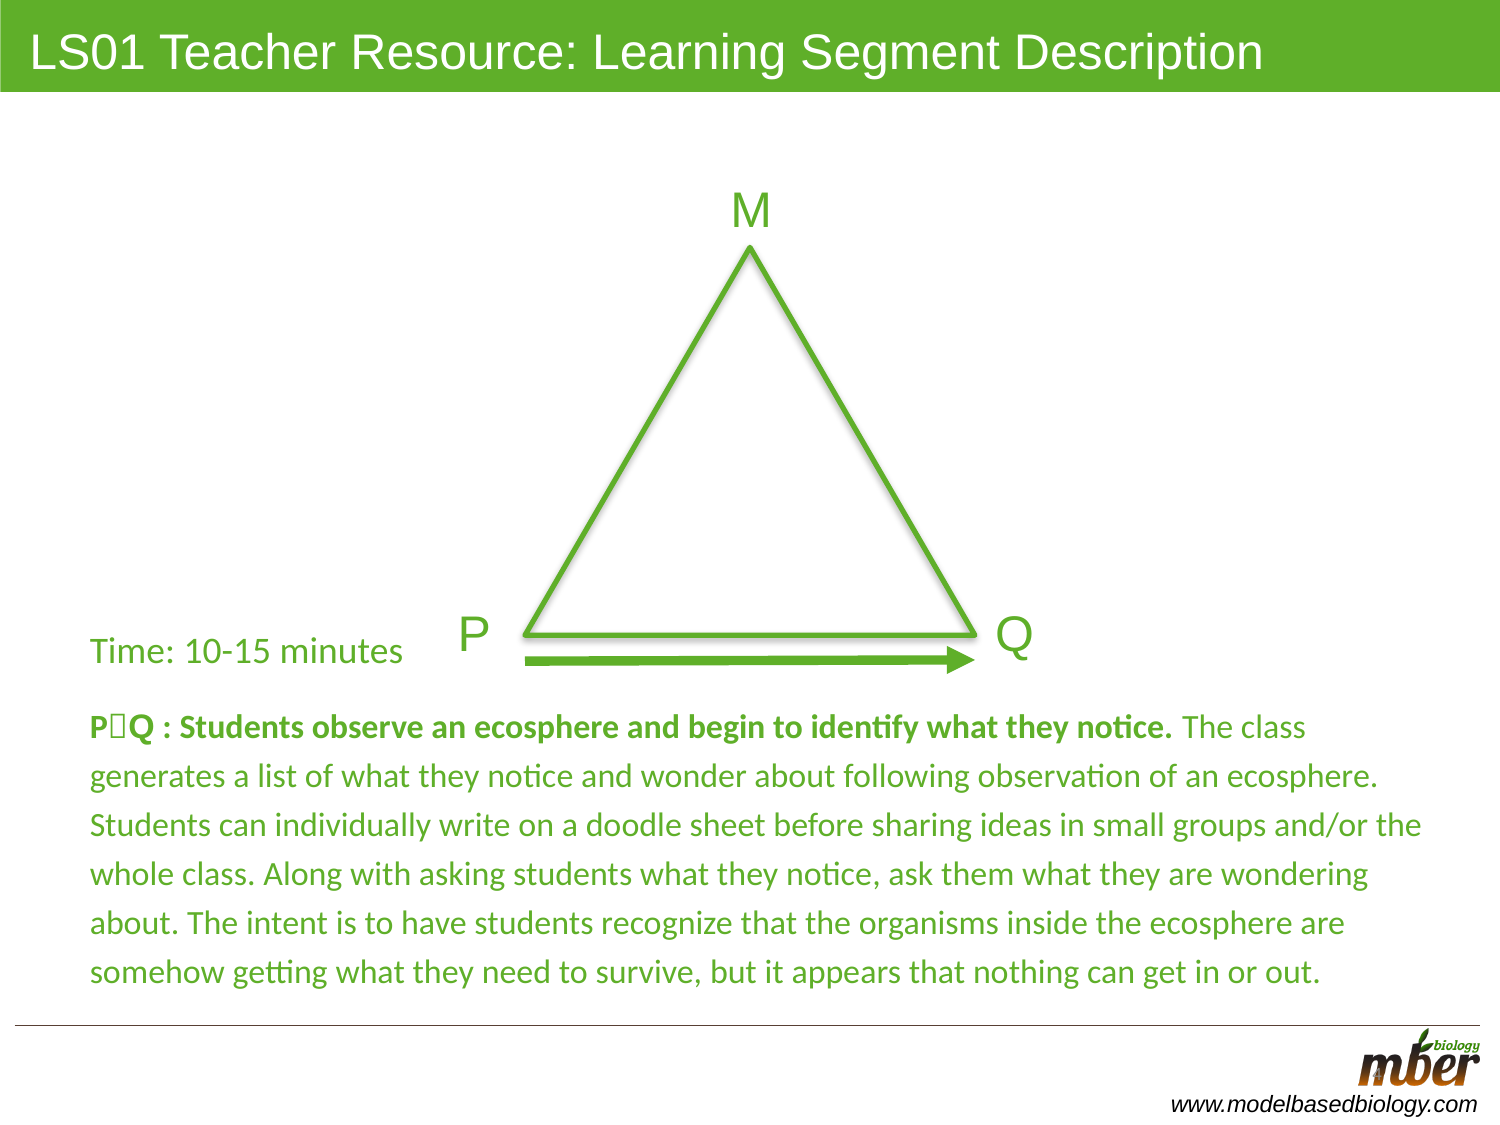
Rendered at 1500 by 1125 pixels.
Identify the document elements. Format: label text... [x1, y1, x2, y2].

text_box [442, 169, 1058, 670]
slide_number 4 [1059, 1042, 1397, 1103]
picture [1358, 1028, 1480, 1086]
text_box Time: 10-15 minutes [74, 618, 443, 679]
title LS01 Teacher Resource: Learning Segment Description [14, 11, 1480, 89]
text_box PQ : Students observe an ecosphere and begin to identify what they notice. The class generates a list of what they notice and wonder about following observation of an ecosphere. Students can individually write on a doodle sheet before sharing ideas in small groups and/or the whole class. Along with asking students what they notice, ask them what they are wondering about. The intent is to have students recognize that the organisms inside the ecosphere are somehow getting what they need to survive, but it appears that nothing can get in or out. [75, 689, 1451, 1022]
